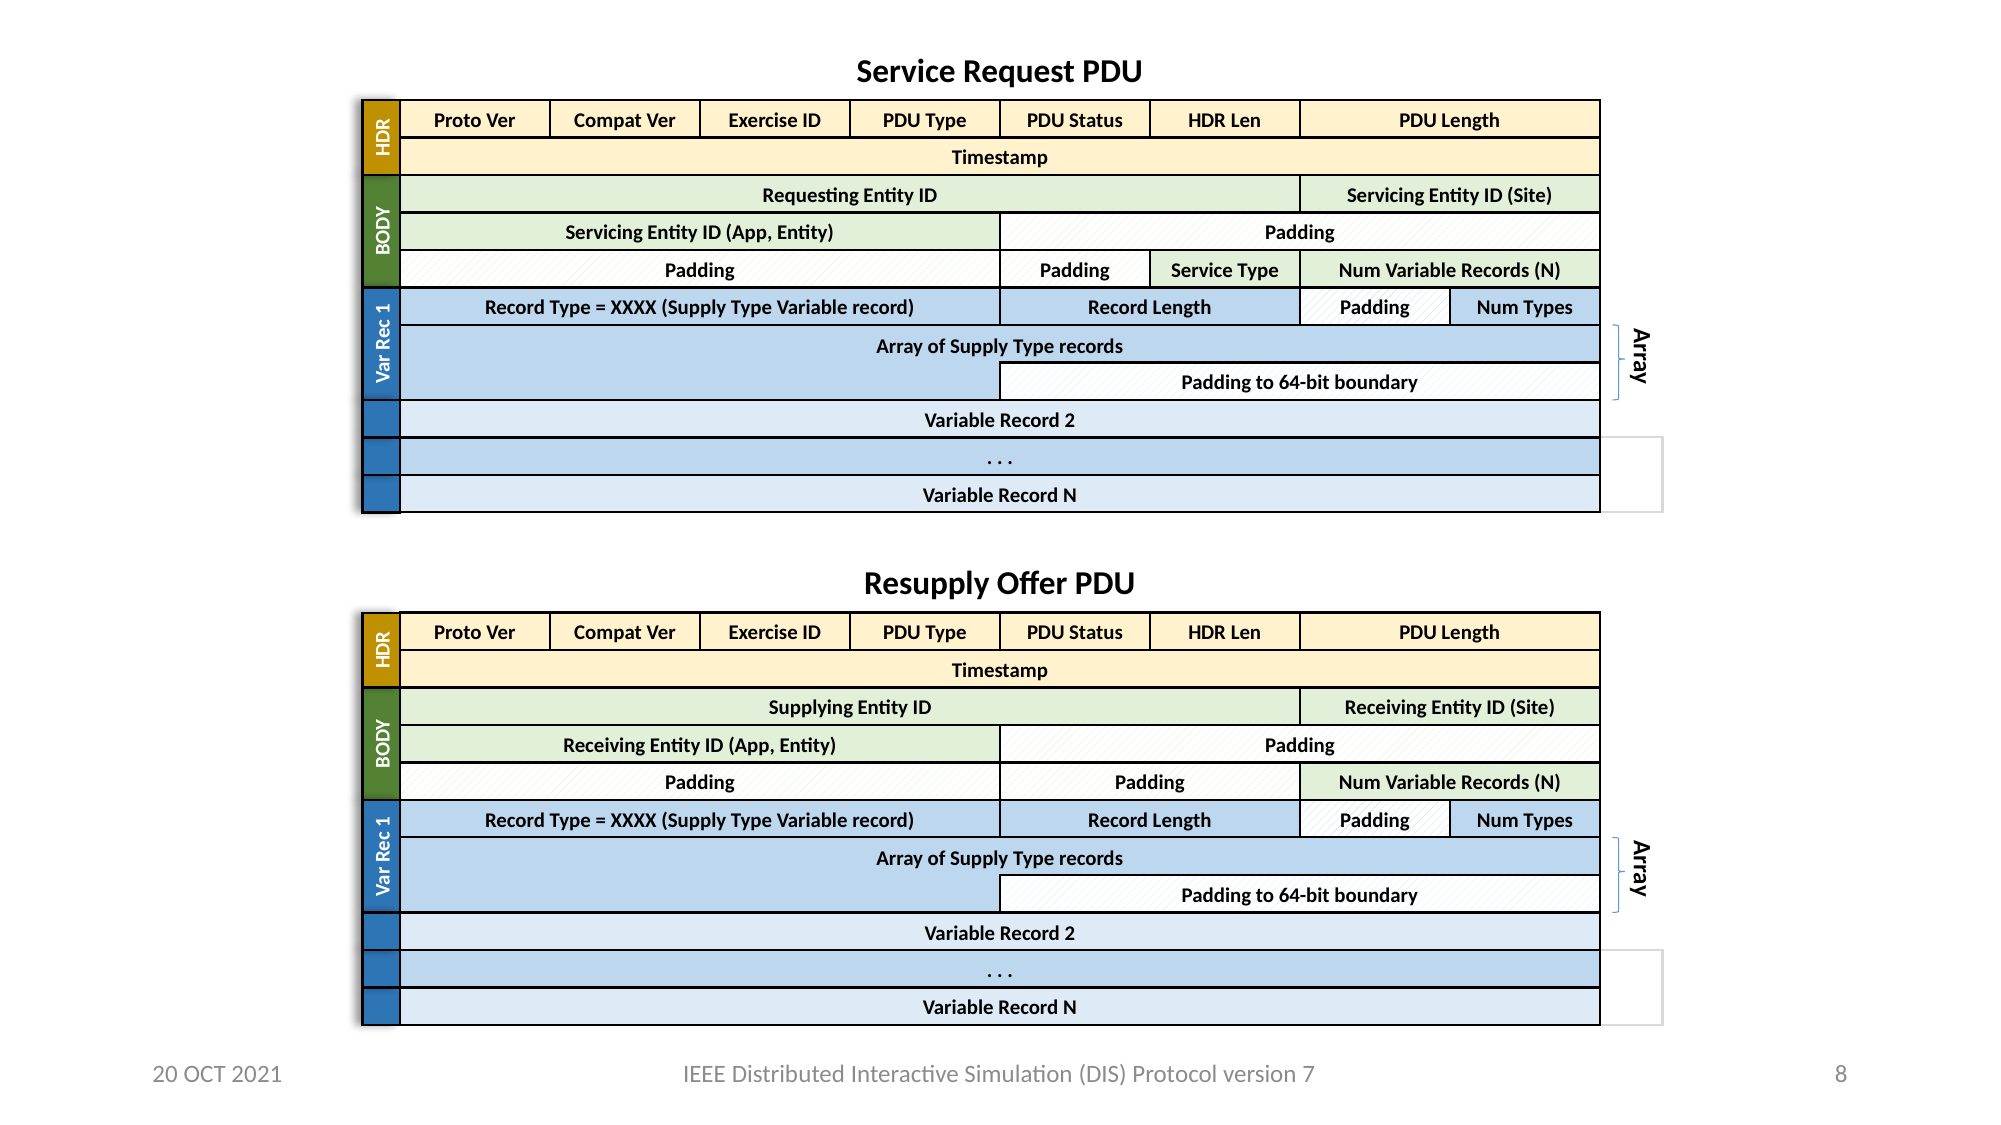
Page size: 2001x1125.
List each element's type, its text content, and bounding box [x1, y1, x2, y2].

text_box Num Variable Records (N) [1301, 763, 1601, 799]
text_box Num Types [1451, 286, 1601, 326]
text_box BODY [361, 689, 401, 799]
text_box . . . [401, 949, 1601, 988]
text_box Padding [401, 249, 999, 286]
text_box PDU Length [1299, 99, 1601, 136]
text_box Num Types [1451, 799, 1601, 838]
text_box Padding to 64-bit boundary [999, 874, 1601, 911]
text_box Receiving Entity ID (Site) [1299, 686, 1601, 724]
text_box Padding [1299, 799, 1451, 838]
text_box PDU Status [999, 611, 1149, 649]
text_box Requesting Entity ID [401, 174, 1299, 213]
text_box [361, 439, 401, 476]
text_box Record Type = XXXX (Supply Type Variable record) [401, 799, 999, 838]
text_box [361, 989, 401, 1026]
text_box Service Type [1151, 251, 1301, 288]
text_box Compat Ver [549, 99, 699, 136]
text_box Supplying Entity ID [401, 686, 1299, 726]
text_box Padding [401, 761, 999, 799]
text_box Num Variable Records (N) [1301, 251, 1601, 286]
text_box [1601, 436, 1664, 513]
text_box Proto Ver [399, 611, 549, 649]
text_box Proto Ver [401, 99, 549, 136]
text_box Var Rec 1 [361, 799, 401, 911]
text_box Timestamp [401, 649, 1601, 686]
text_box Array of Supply Type records [401, 838, 1601, 911]
text_box Exercise ID [699, 611, 849, 649]
text_box HDR [361, 99, 401, 176]
text_box Variable Record 2 [399, 911, 1601, 949]
text_box Array [1624, 311, 1664, 401]
text_box Exercise ID [699, 99, 849, 136]
text_box Variable Record N [401, 988, 1601, 1026]
text_box Record Length [999, 288, 1299, 326]
text_box Padding [999, 249, 1151, 288]
text_box [361, 399, 401, 439]
text_box PDU Status [999, 99, 1149, 136]
text_box Resupply Offer PDU [699, 561, 1301, 601]
text_box Compat Ver [549, 611, 699, 649]
text_box HDR Len [1149, 611, 1299, 649]
text_box [361, 476, 401, 514]
text_box Receiving Entity ID (App, Entity) [401, 726, 999, 761]
text_box BODY [361, 176, 401, 287]
text_box Var Rec 1 [361, 287, 401, 399]
text_box Array of Supply Type records [401, 326, 1601, 399]
text_box HDR [361, 612, 401, 689]
text_box Variable Record 2 [401, 399, 1601, 436]
text_box PDU Length [1299, 611, 1601, 649]
text_box Servicing Entity ID (App, Entity) [401, 213, 999, 249]
text_box Array [1624, 824, 1664, 913]
text_box [361, 912, 401, 951]
text_box Variable Record N [401, 476, 1601, 513]
text_box Padding to 64-bit boundary [999, 361, 1601, 399]
text_box Servicing Entity ID (Site) [1299, 174, 1601, 211]
slide_number 8 [1412, 1042, 1863, 1103]
text_box HDR Len [1149, 99, 1299, 136]
text_box Service Request PDU [699, 49, 1301, 88]
text_box [1612, 836, 1625, 913]
text_box [1612, 324, 1625, 401]
footer IEEE Distributed Interactive Simulation (DIS) Protocol version 7 [662, 1042, 1338, 1103]
text_box PDU Type [849, 99, 999, 136]
text_box Timestamp [401, 136, 1601, 174]
text_box PDU Type [849, 611, 999, 649]
text_box Padding [999, 211, 1601, 251]
text_box Padding [999, 761, 1301, 801]
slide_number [137, 1042, 588, 1103]
text_box Padding [1299, 286, 1451, 326]
text_box . . . [401, 436, 1601, 476]
text_box [1601, 949, 1664, 1026]
text_box Padding [999, 724, 1601, 763]
text_box [361, 951, 401, 989]
text_box Record Type = XXXX (Supply Type Variable record) [401, 286, 999, 326]
text_box Record Length [999, 801, 1299, 838]
